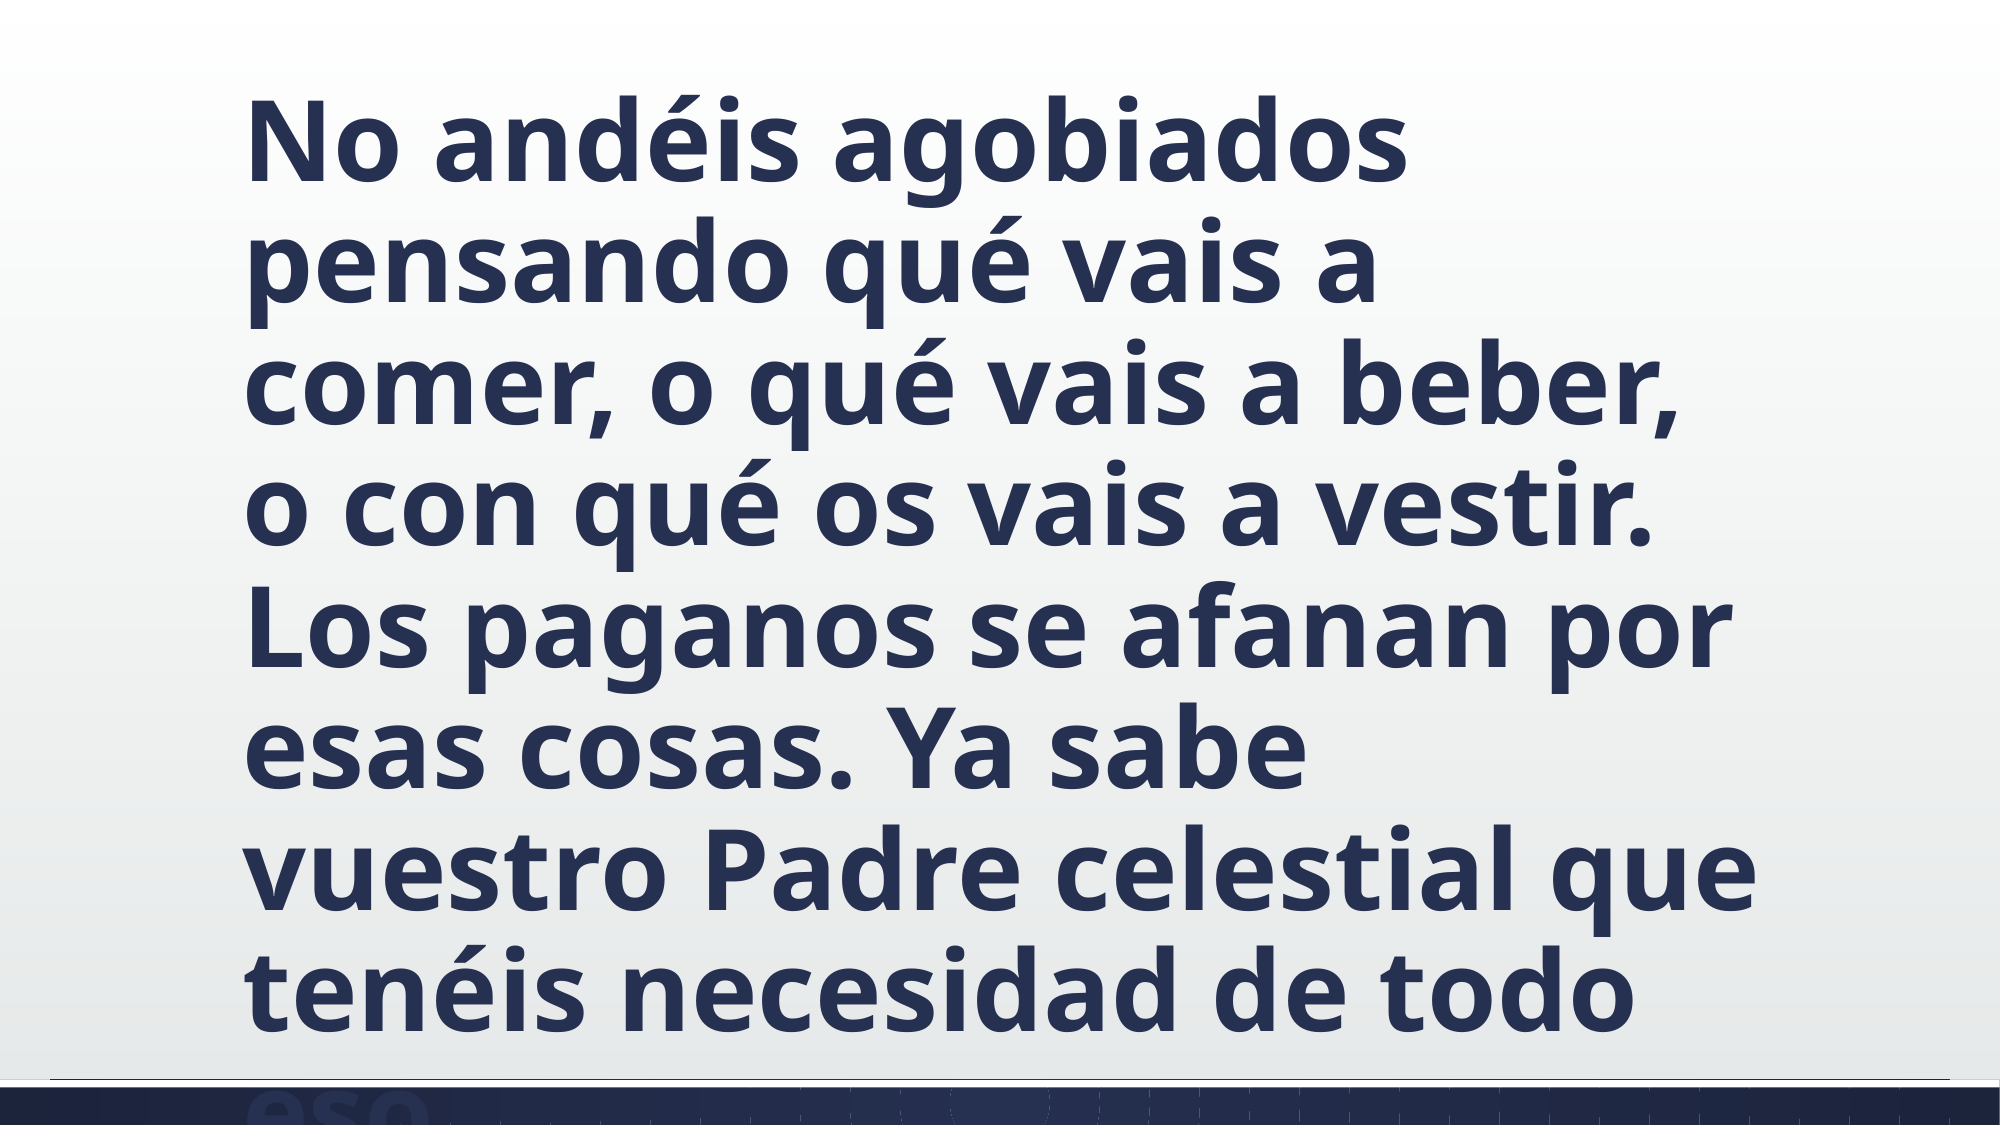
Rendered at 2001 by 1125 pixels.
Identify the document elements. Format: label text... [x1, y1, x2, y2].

list No andéis agobiados pensando qué vais a comer, o qué vais a beber, o con qué os vais a vestir. Los paganos se afanan por esas cosas. Ya sabe vuestro Padre celestial que tenéis necesidad de todo eso. [219, 76, 1780, 990]
